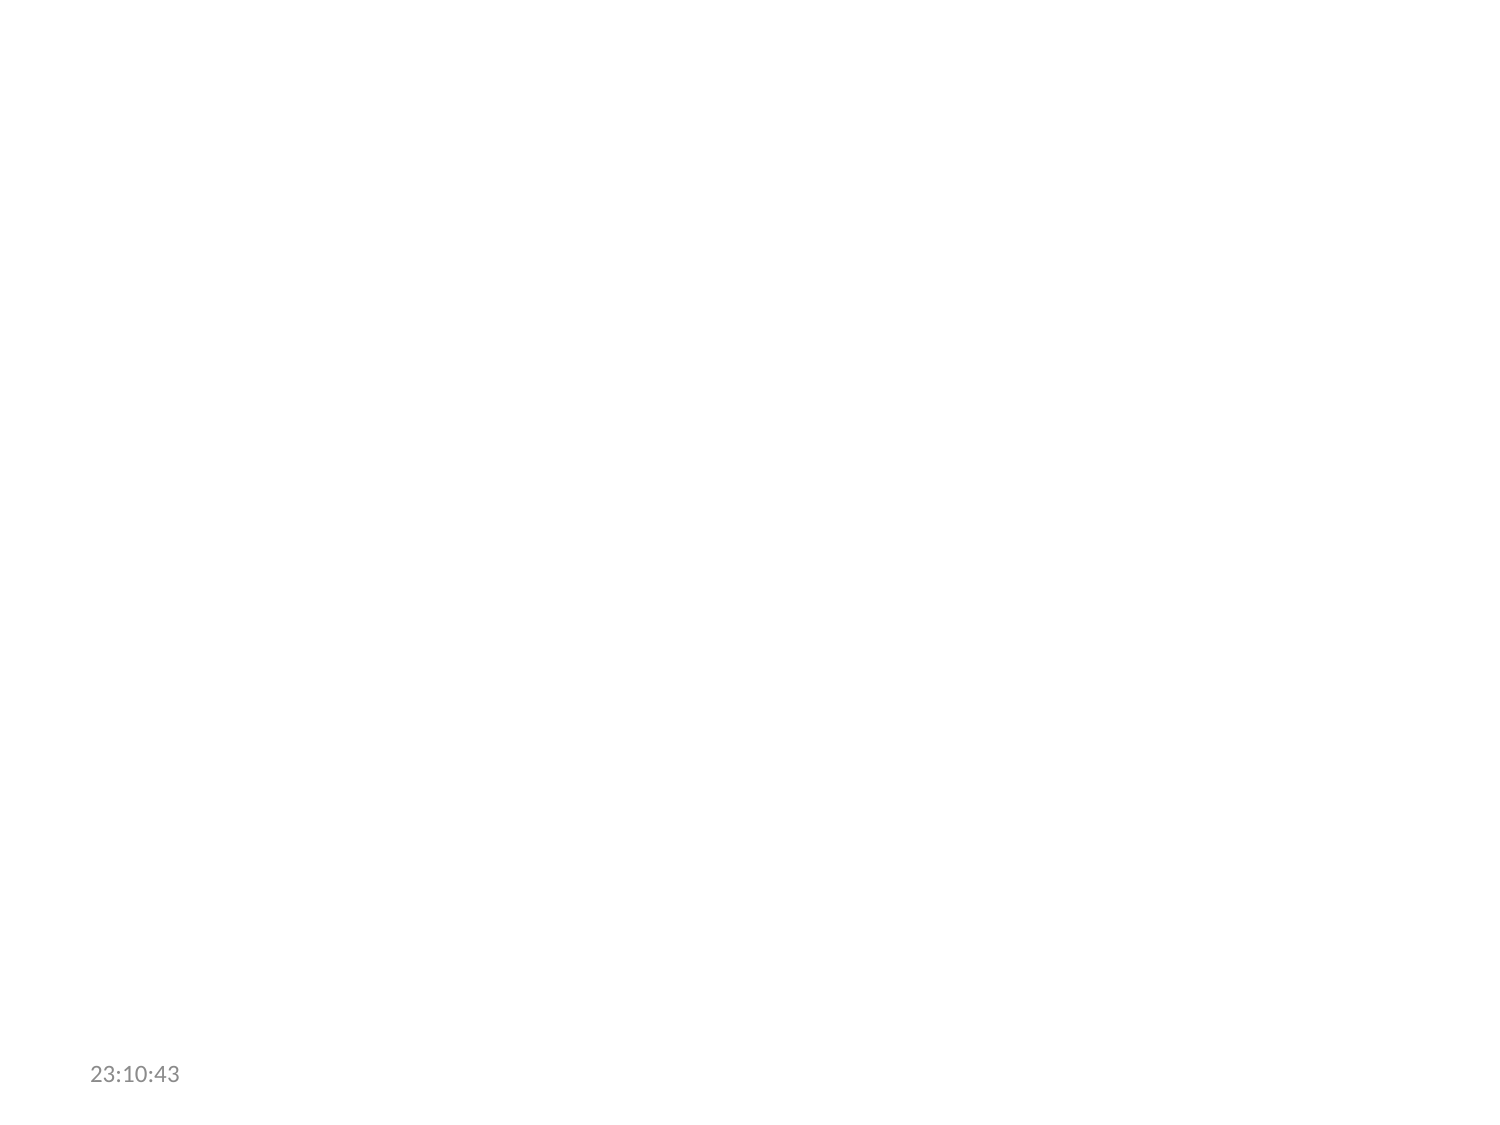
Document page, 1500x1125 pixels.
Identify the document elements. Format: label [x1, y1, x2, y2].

slide_number [75, 1042, 425, 1103]
